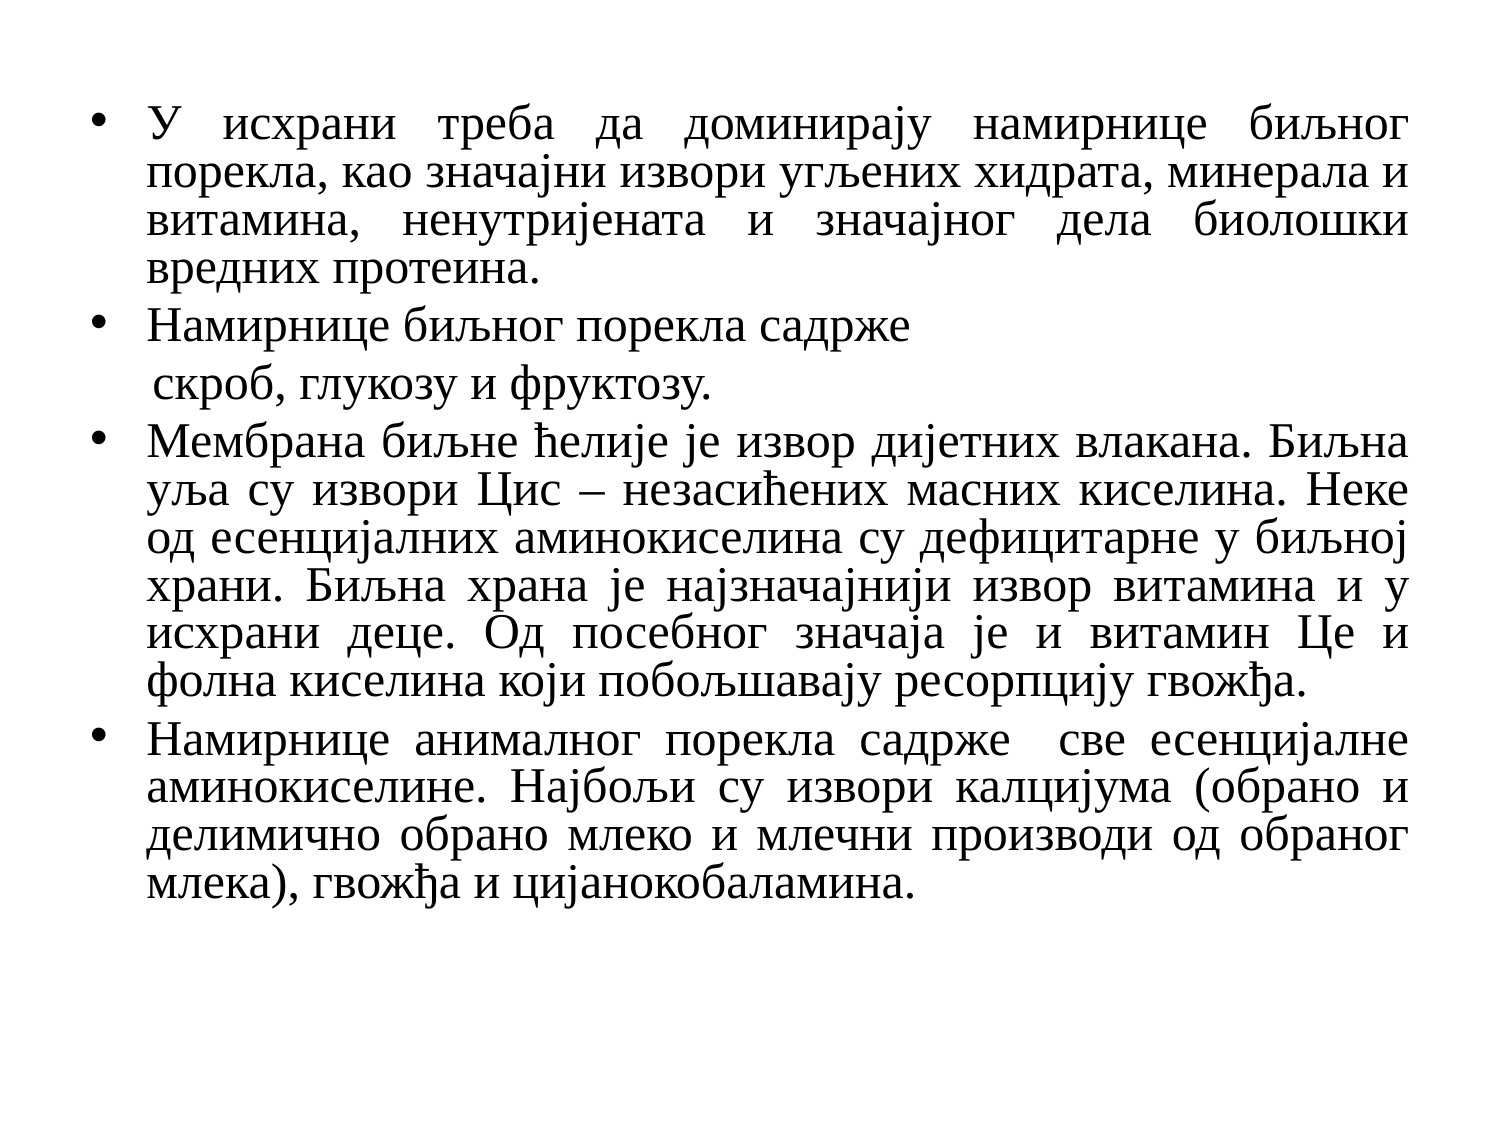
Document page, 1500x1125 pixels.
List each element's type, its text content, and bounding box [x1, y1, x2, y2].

list У исхрани треба да доминирају намирнице биљног порекла, као значајни извори угљених хидрата, минерала и витамина, ненутријената и значајног дела биолошки вредних протеина. Намирнице биљног порекла садрже скроб, глукозу и фруктозу. Мембрана биљне ћелије је извор дијетних влакана. Биљна уља су извори Цис – незасићених масних киселина. Неке од есенцијалних аминокиселина су дефицитарне у биљној храни. Биљна храна је најзначајнији извор витамина и у исхрани деце. Од посебног значаја је и витамин Це и фолна киселина који побољшавају ресорпцију гвожђа. Намирнице анималног порекла садрже све есенцијалне аминокиселине. Најбољи су извори калцијума (обрано и делимично обрано млеко и млечни производи од обраног млека), гвожђа и цијанокобаламина. [75, 93, 1425, 1005]
